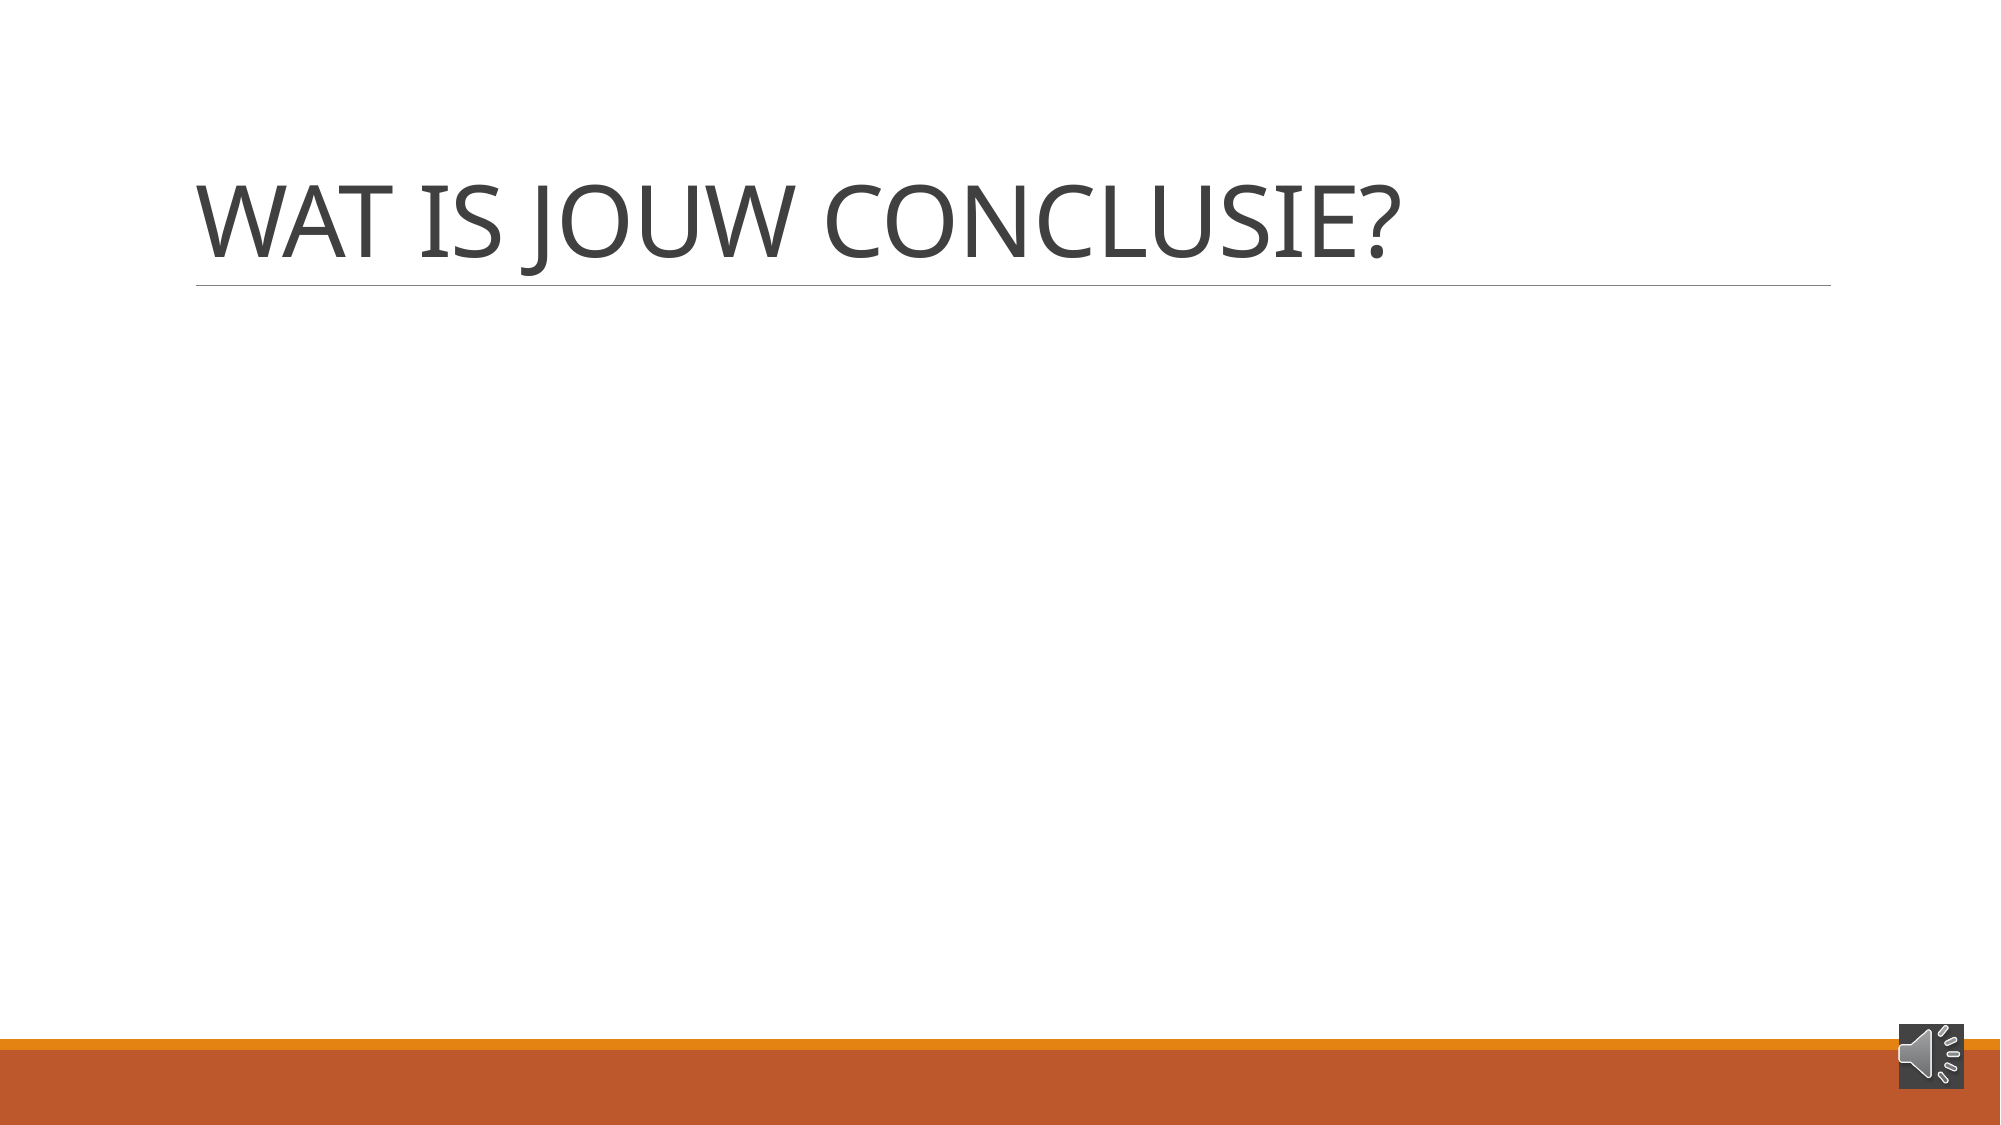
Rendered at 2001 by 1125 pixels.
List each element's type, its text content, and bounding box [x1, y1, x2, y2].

picture [1897, 1022, 1966, 1091]
title WAT IS JOUW CONCLUSIE? [180, 47, 1830, 285]
